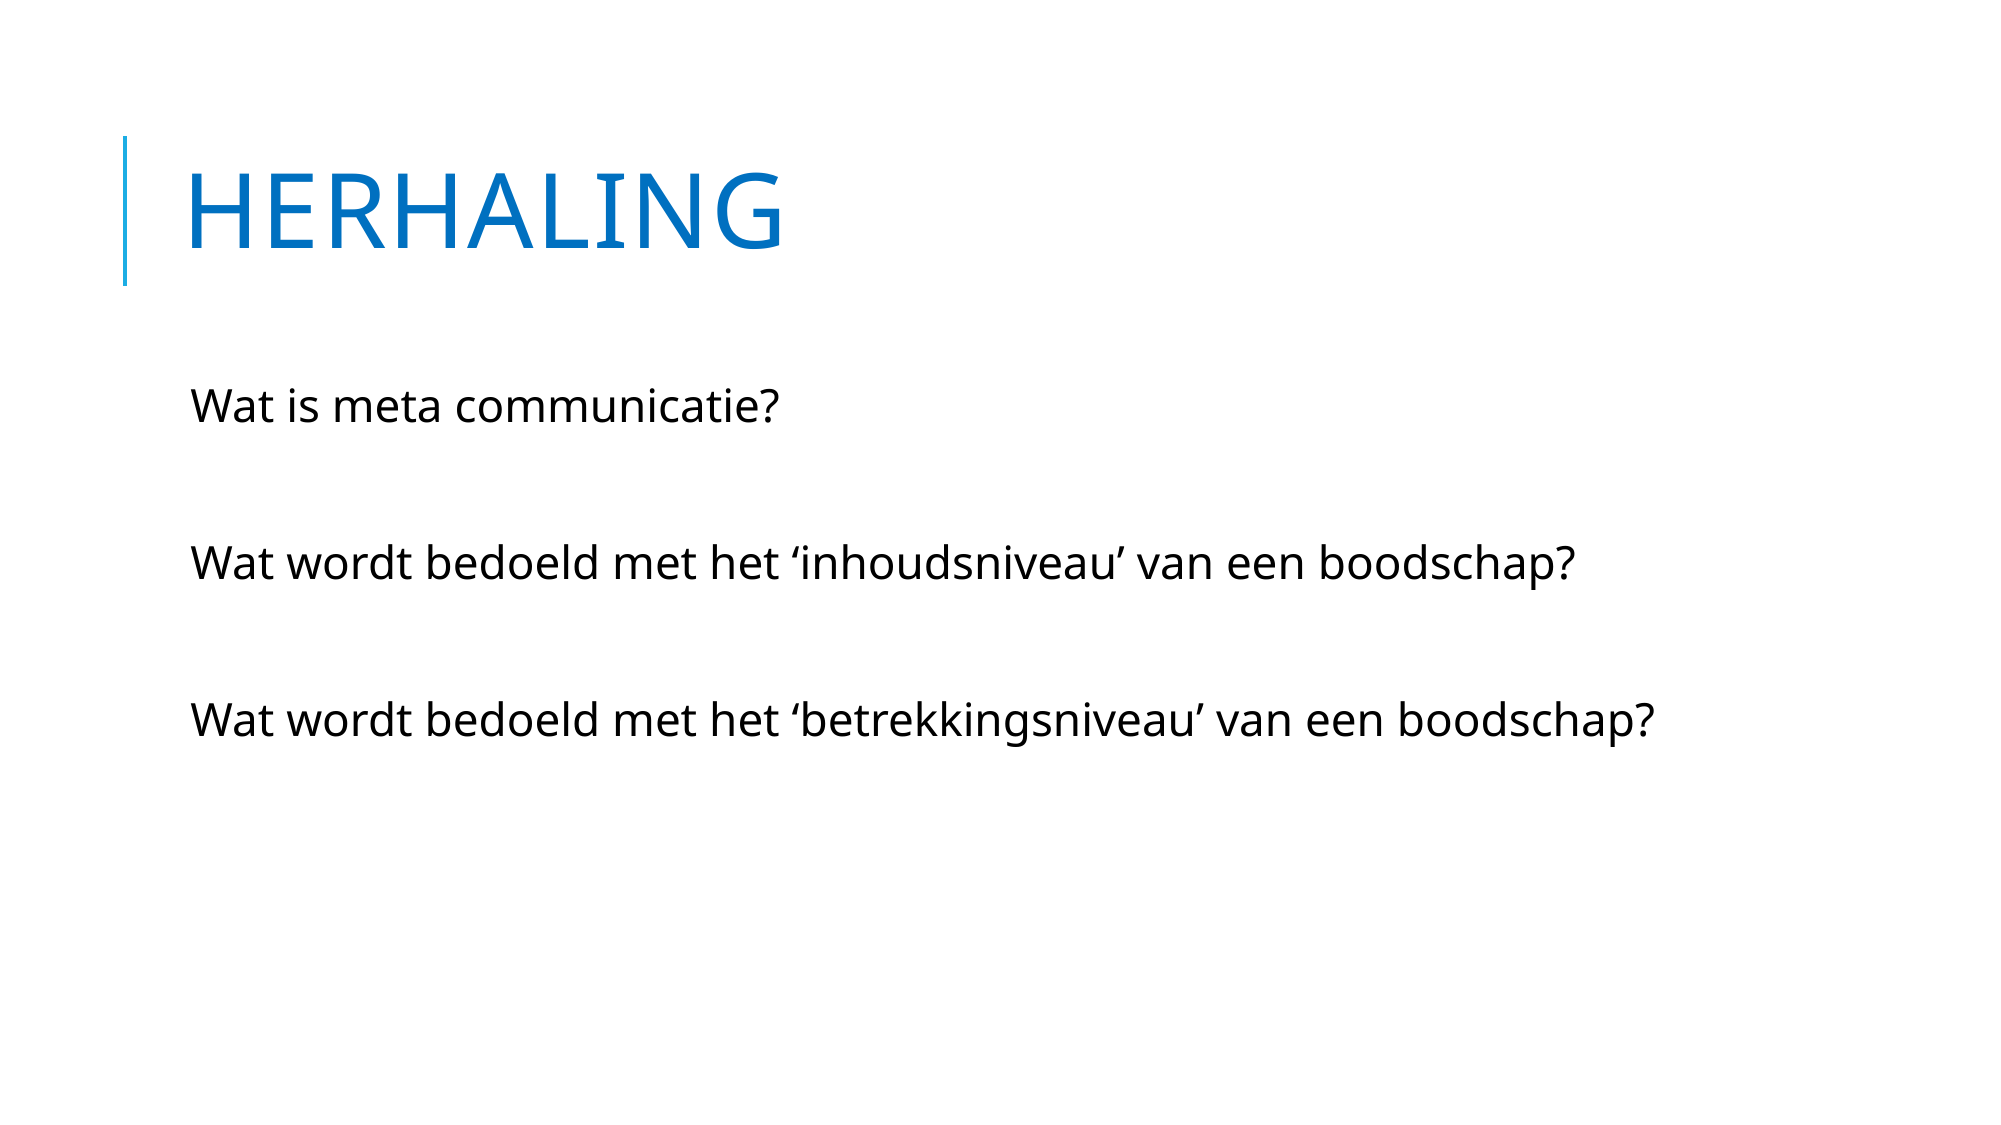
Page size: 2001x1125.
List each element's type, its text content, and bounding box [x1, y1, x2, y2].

title Herhaling [168, 96, 1763, 342]
list Wat is meta communicatie? Wat wordt bedoeld met het ‘inhoudsniveau’ van een boodschap? Wat wordt bedoeld met het ‘betrekkingsniveau’ van een boodschap? [168, 375, 1763, 1035]
